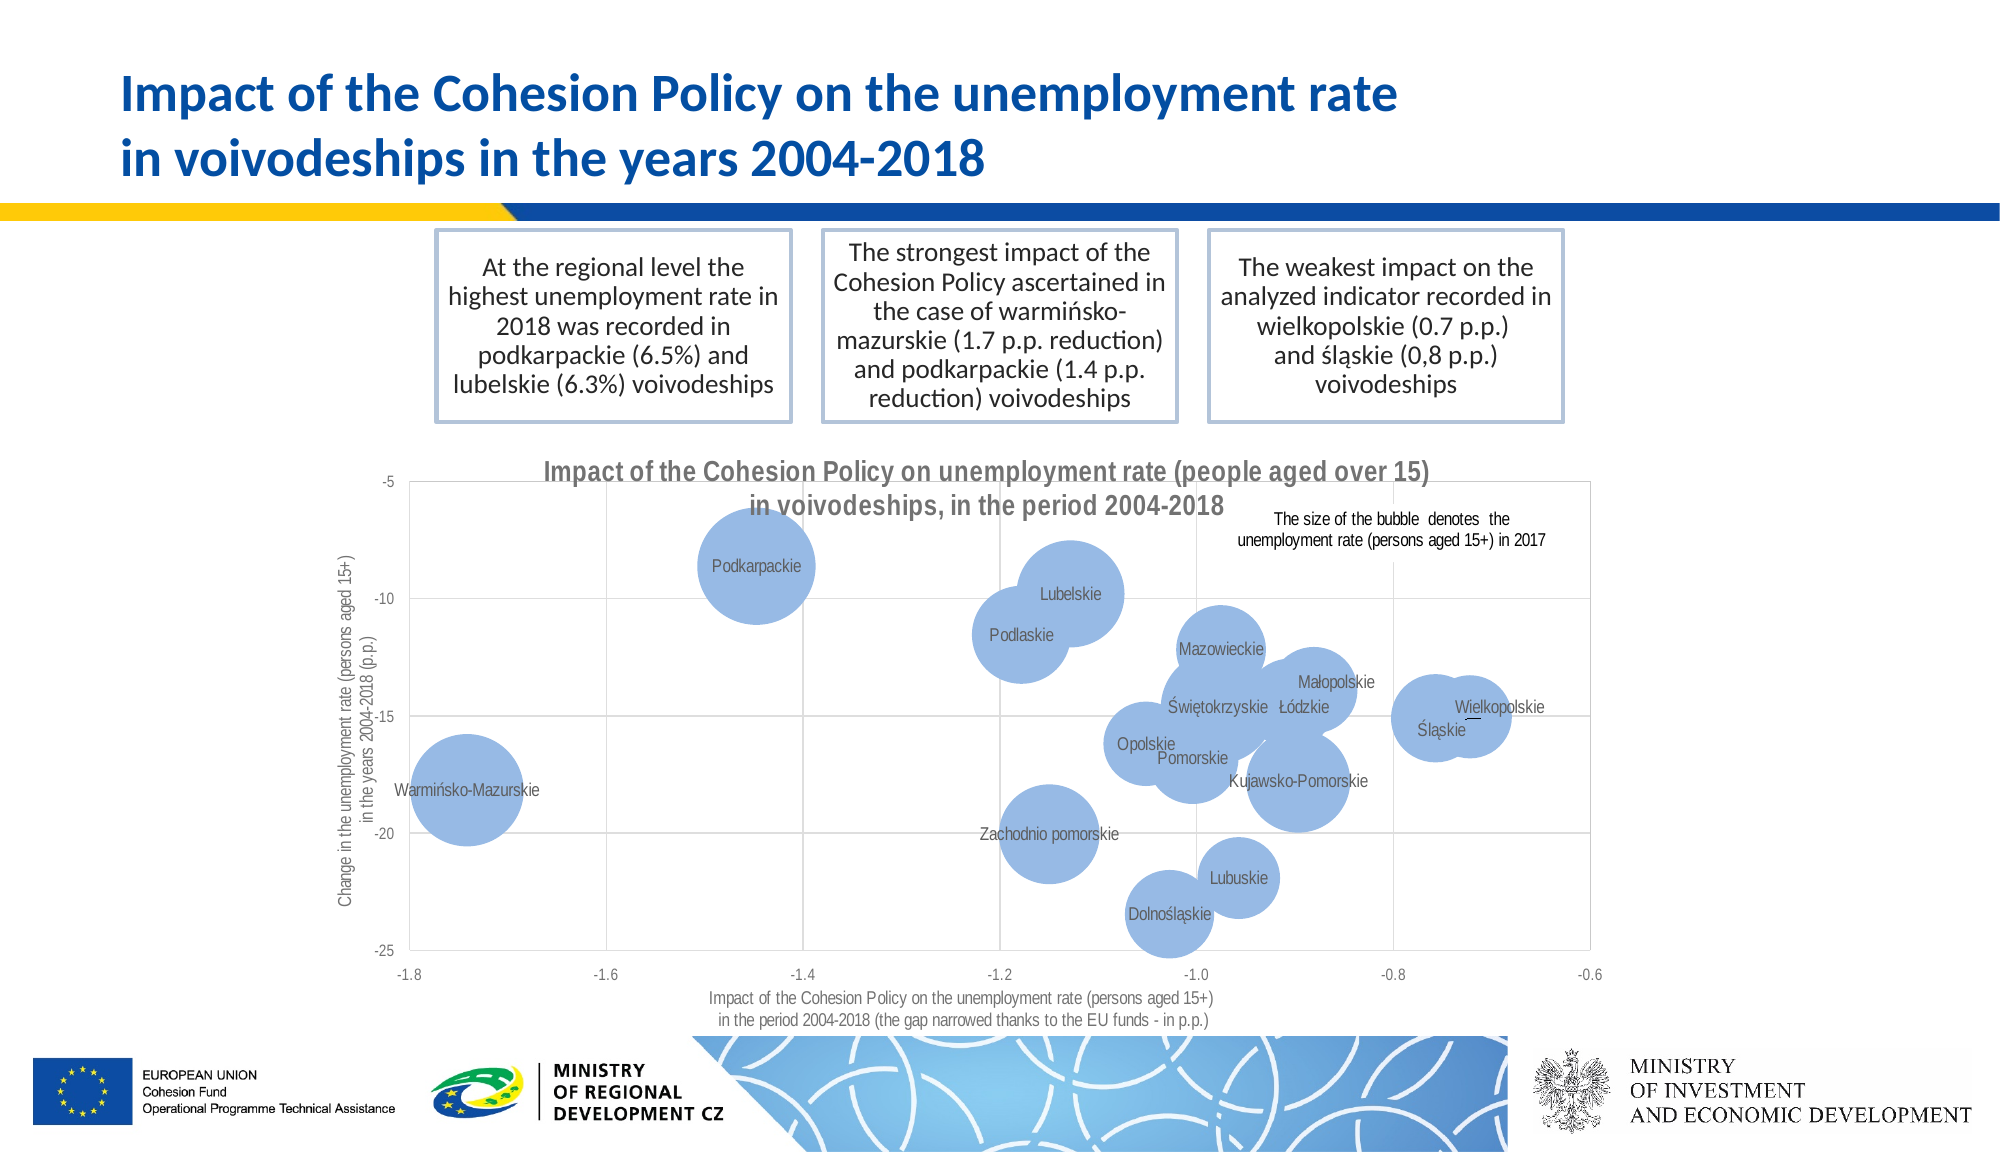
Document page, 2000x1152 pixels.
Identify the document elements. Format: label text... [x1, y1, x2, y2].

picture [0, 1036, 1508, 1152]
chart [326, 423, 1621, 1037]
picture [1533, 1048, 1972, 1134]
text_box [296, 229, 1703, 423]
picture [0, 203, 2000, 221]
title Impact of the Cohesion Policy on the unemployment rate in voivodeships in the years 2004-2018 [99, 46, 1900, 198]
